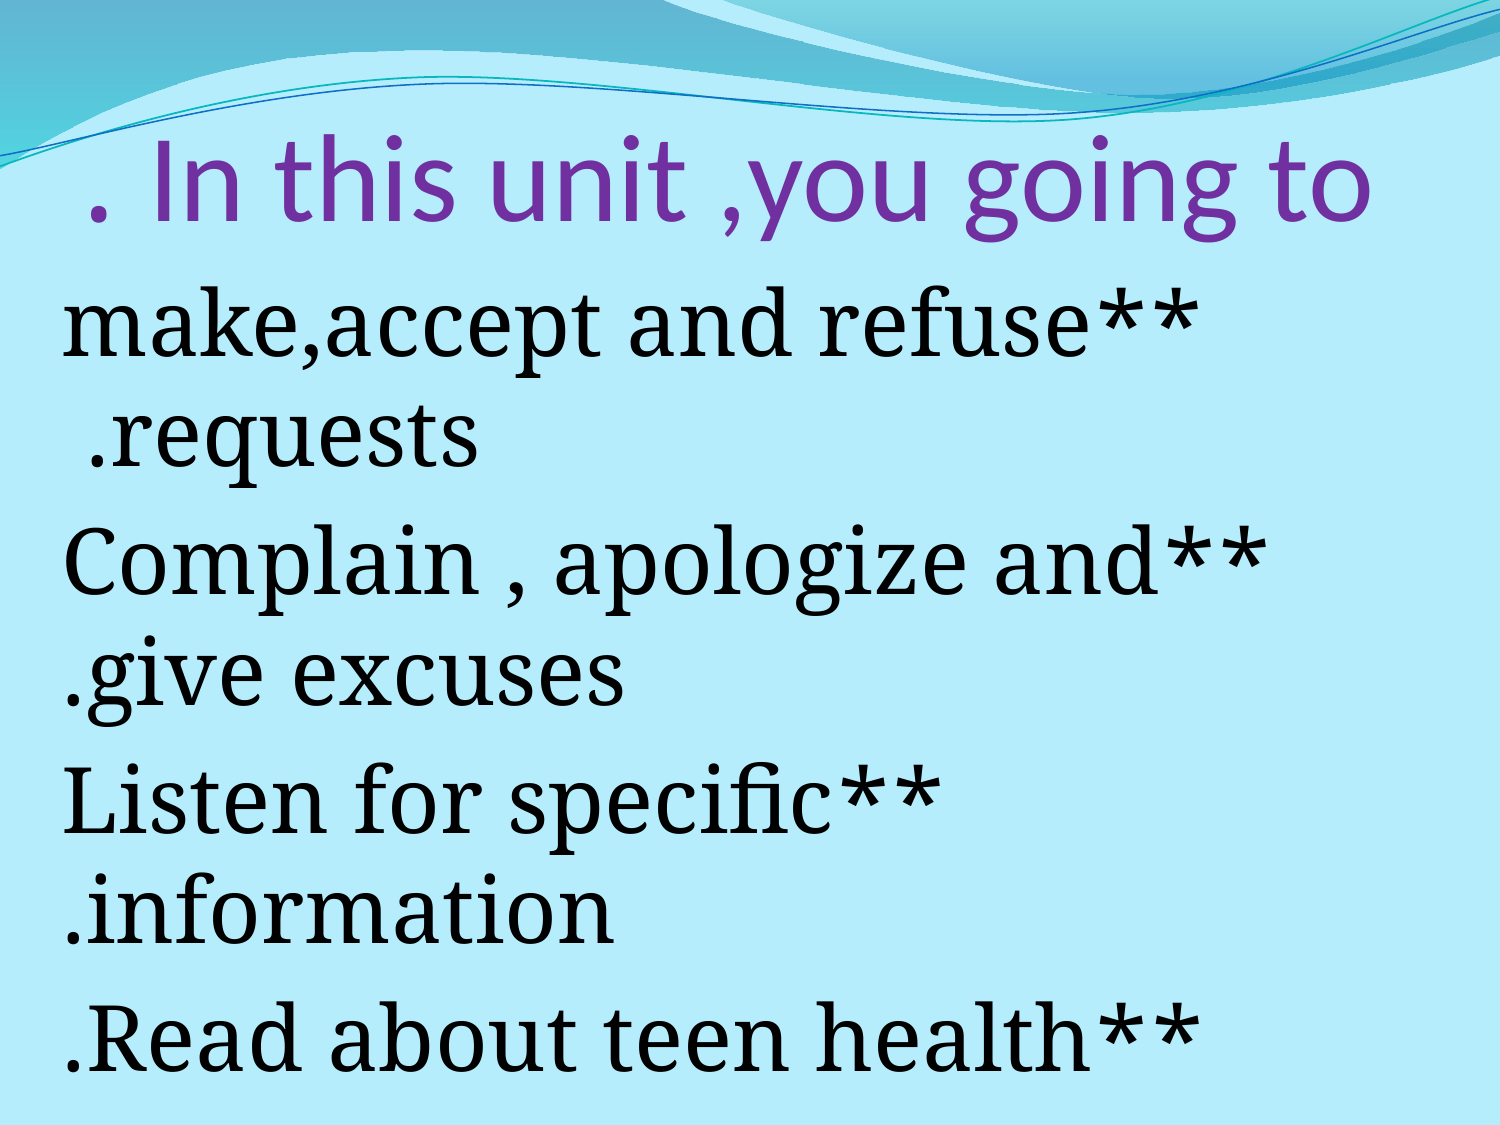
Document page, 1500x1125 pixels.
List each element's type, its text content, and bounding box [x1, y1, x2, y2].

list **make,accept and refuse requests. **Complain , apologize and give excuses. **Listen for specific information. **Read about teen health. **Write a recipe. [46, 257, 1454, 1090]
title In this unit ,you going to . [82, 58, 1432, 247]
